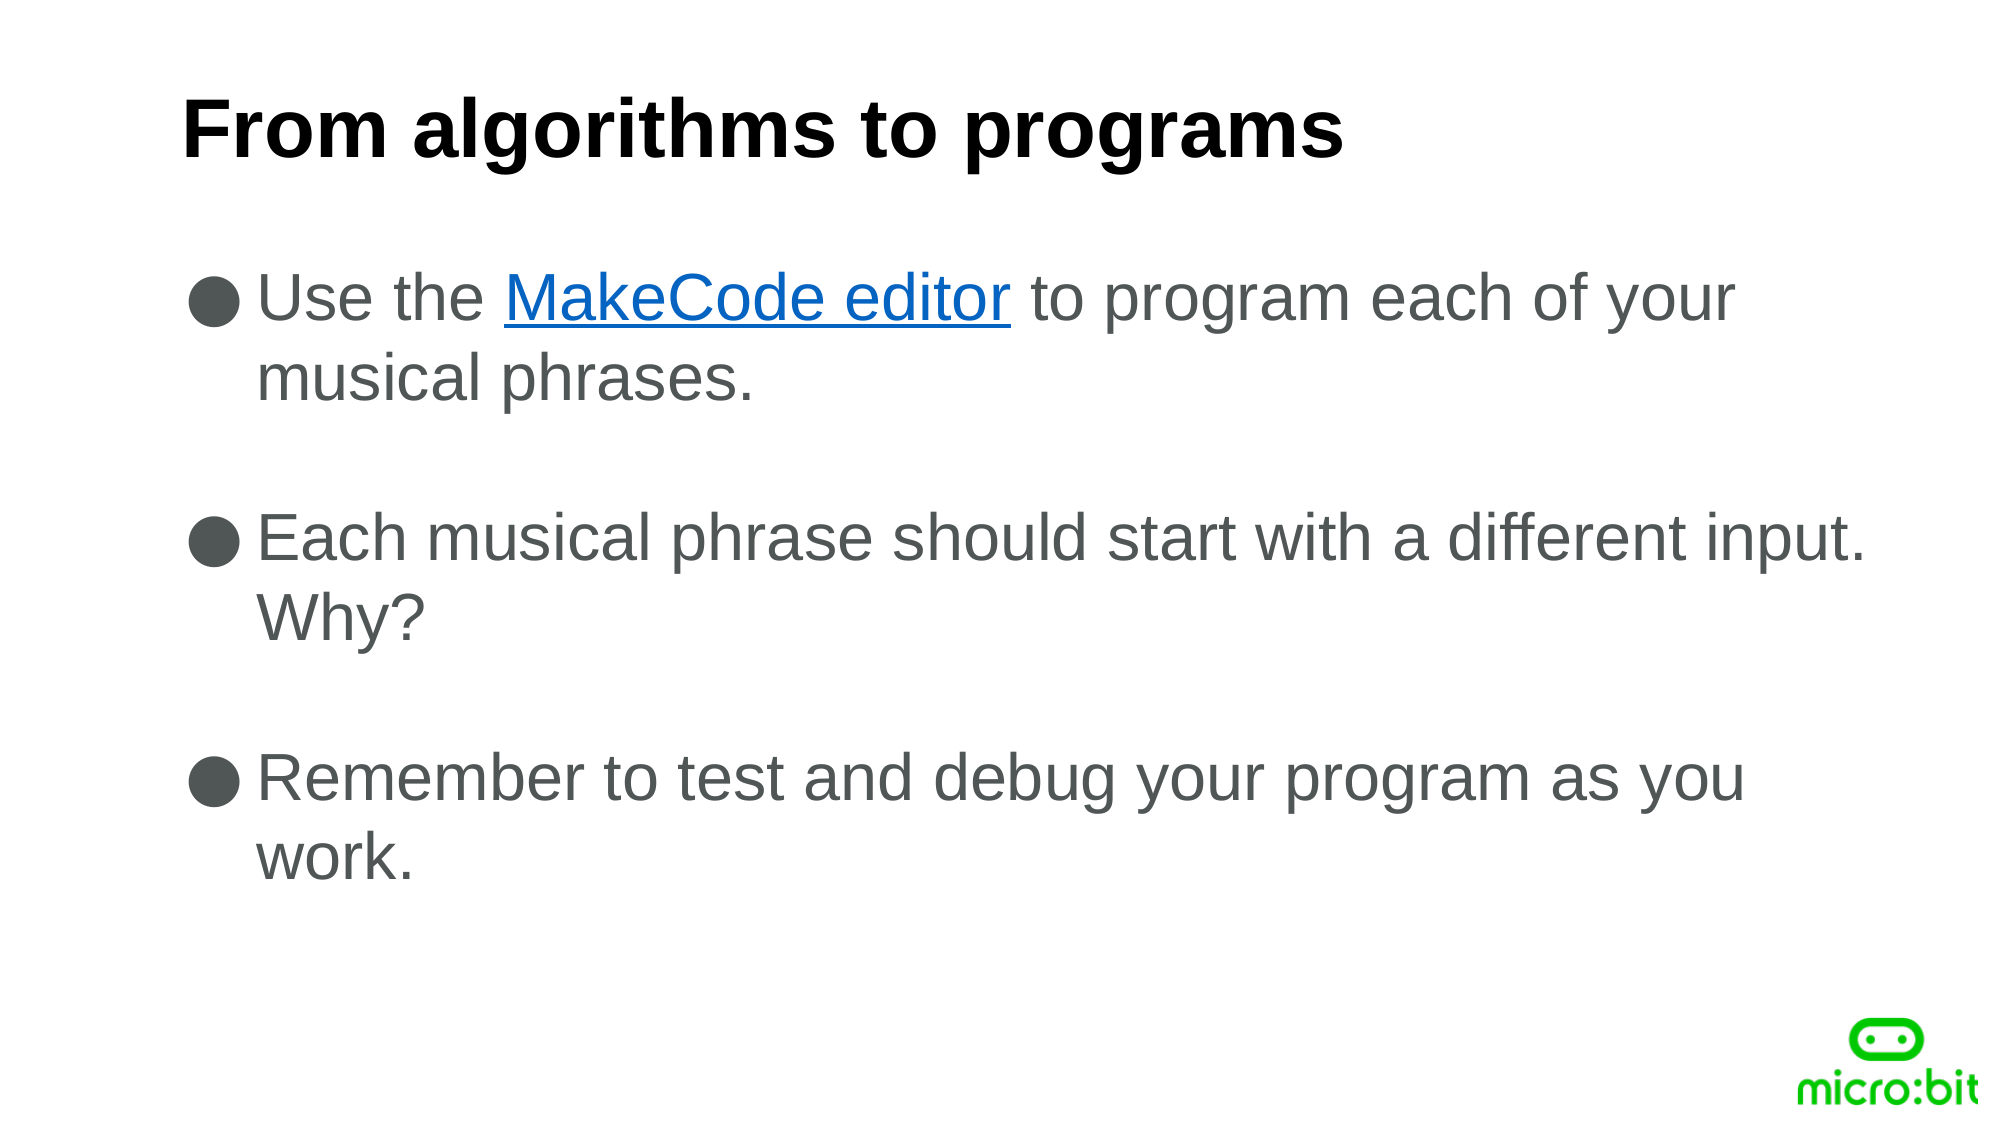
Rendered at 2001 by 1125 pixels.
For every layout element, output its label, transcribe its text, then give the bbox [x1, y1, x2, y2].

text_box From algorithms to programs Use the MakeCode editor to program each of your musical phrases. Each musical phrase should start with a different input. Why? Remember to test and debug your program as you work. [166, 60, 1918, 884]
picture [1797, 1017, 1978, 1106]
